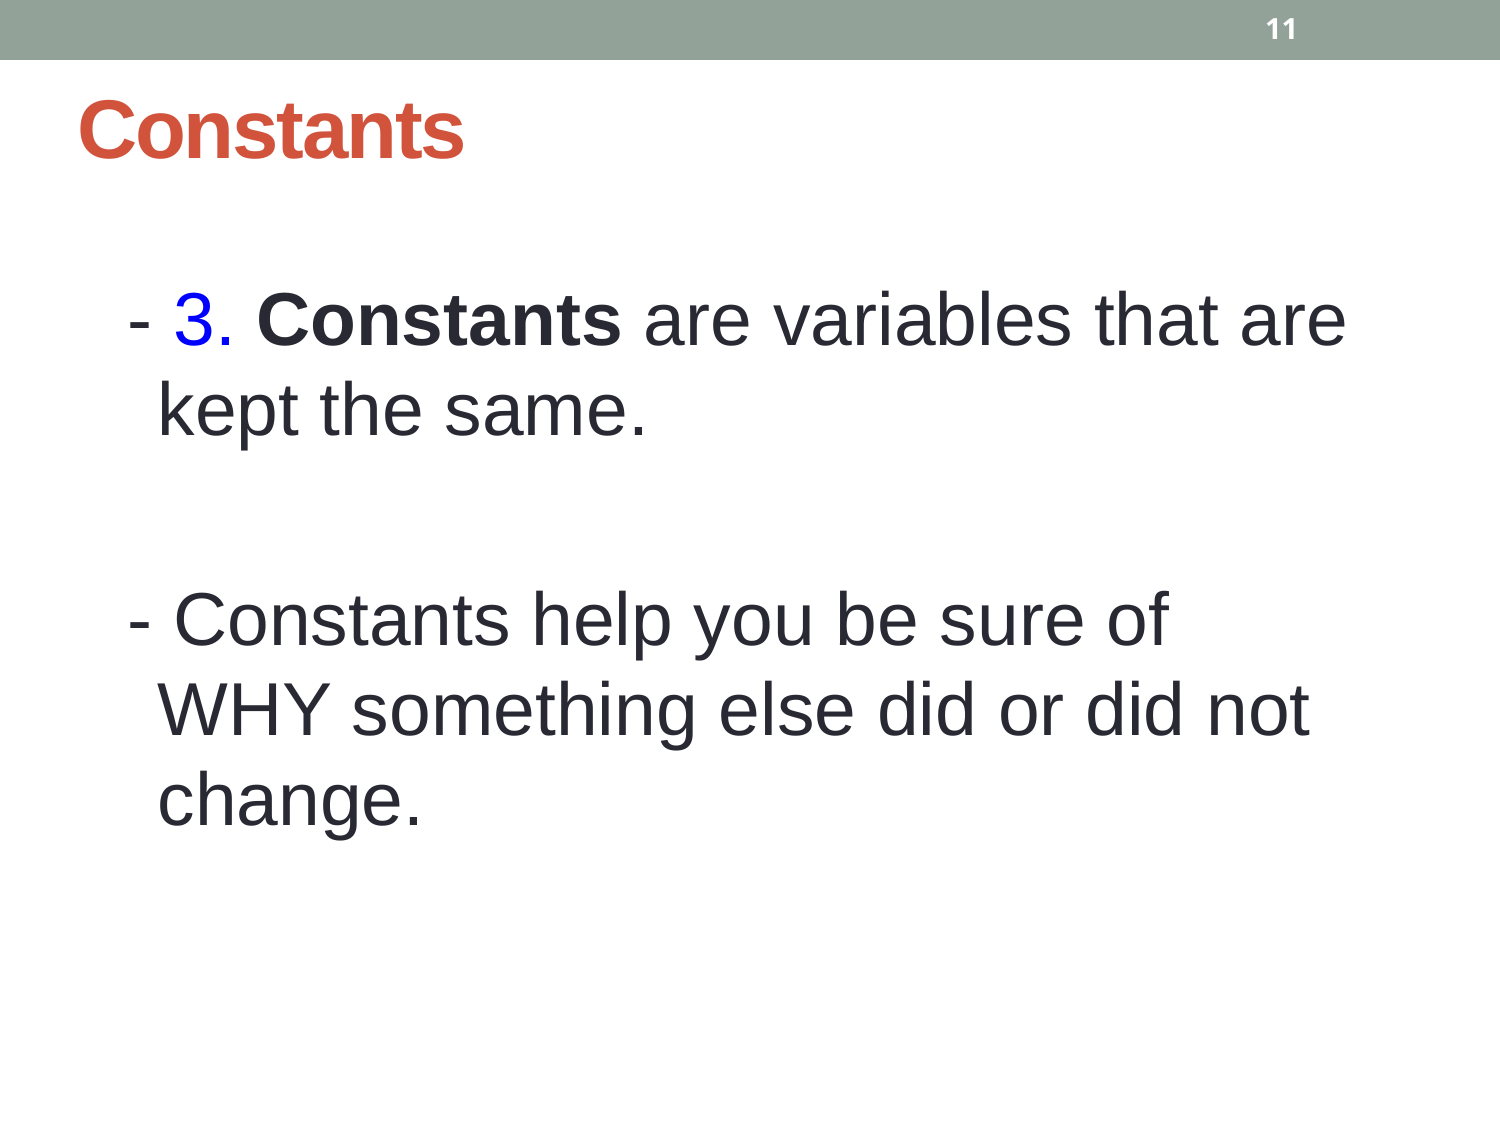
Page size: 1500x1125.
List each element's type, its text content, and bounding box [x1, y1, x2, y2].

slide_number 11 [1250, 3, 1425, 57]
list - 3. Constants are variables that are kept the same. - Constants help you be sure of WHY something else did or did not change. [112, 262, 1375, 1000]
title Constants [62, 37, 1413, 213]
